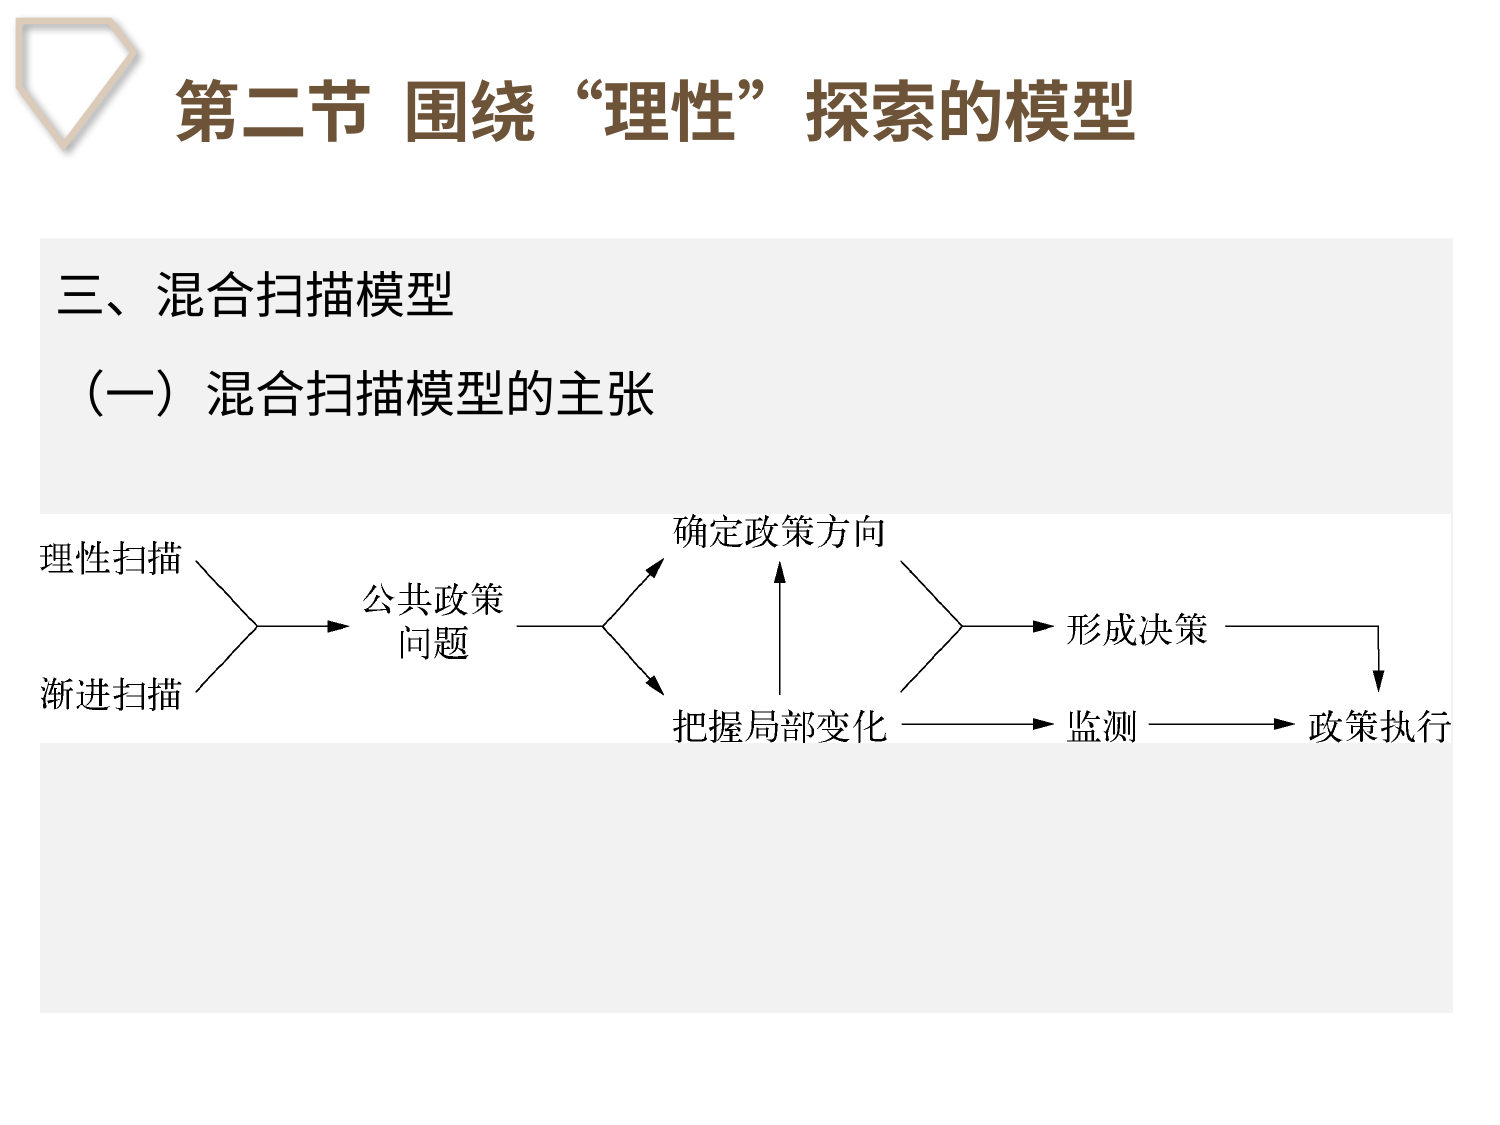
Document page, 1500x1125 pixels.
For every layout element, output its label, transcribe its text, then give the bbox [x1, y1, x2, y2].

picture [40, 514, 1452, 744]
list 三、混合扫描模型 （一）混合扫描模型的主张 [40, 238, 1454, 1014]
title 第二节 围绕“理性”探索的模型 [158, 0, 1456, 159]
